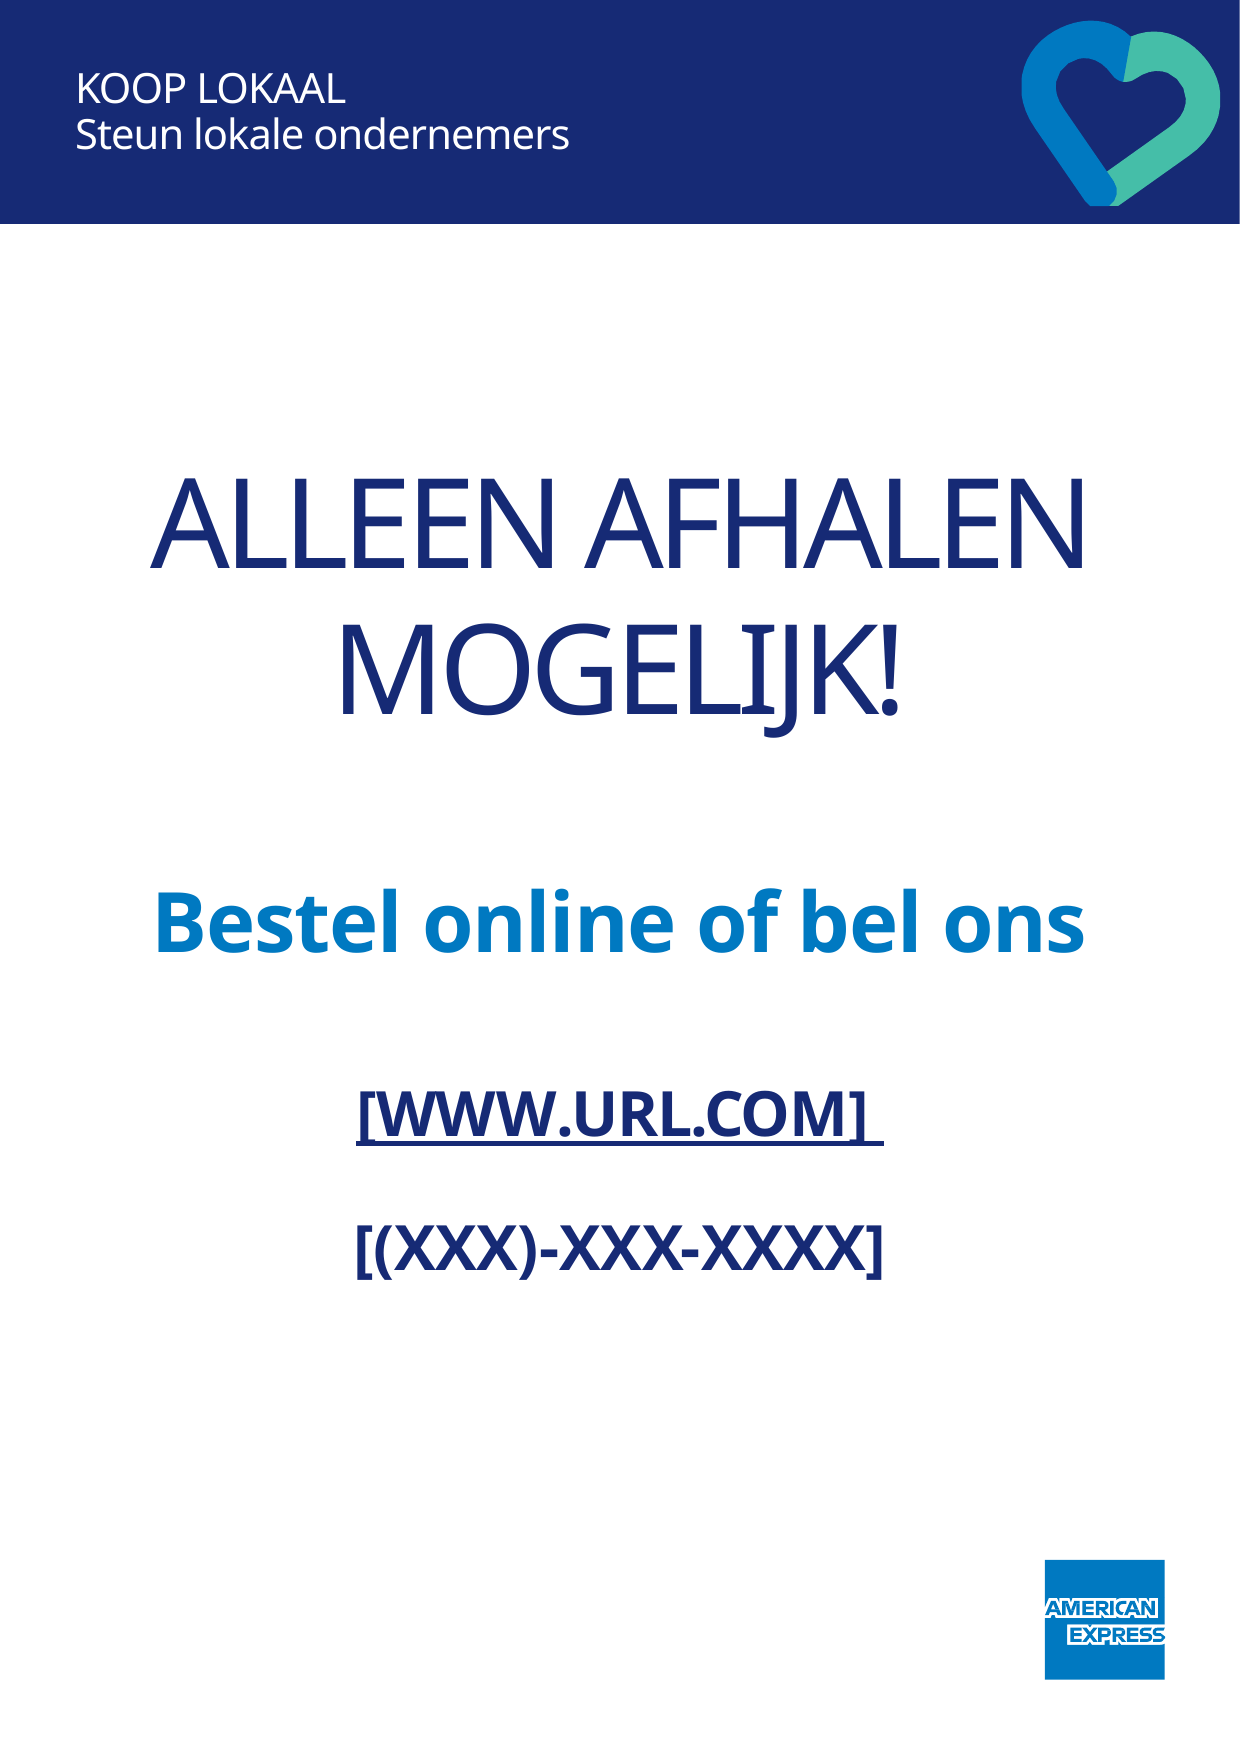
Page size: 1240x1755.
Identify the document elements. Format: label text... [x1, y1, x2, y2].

text_box [1045, 1600, 1080, 1616]
text_box [0, 0, 1240, 224]
title Alleen afhalen mogelijk! [0, 416, 1240, 741]
text_box [1044, 1559, 1165, 1680]
text_box [1112, 1627, 1166, 1642]
text_box [1082, 1600, 1094, 1616]
text_box [1107, 31, 1221, 206]
text_box [1021, 20, 1132, 207]
text_box Bestel online of bel ons [WWW.URL.COM] [(XXX)-XXX-XXXX] [98, 867, 1142, 1284]
text_box [1070, 1627, 1111, 1642]
text_box KOOP LOKAAL Steun lokale ondernemers [72, 64, 662, 158]
text_box [1115, 1600, 1155, 1616]
text_box [1095, 1600, 1114, 1616]
